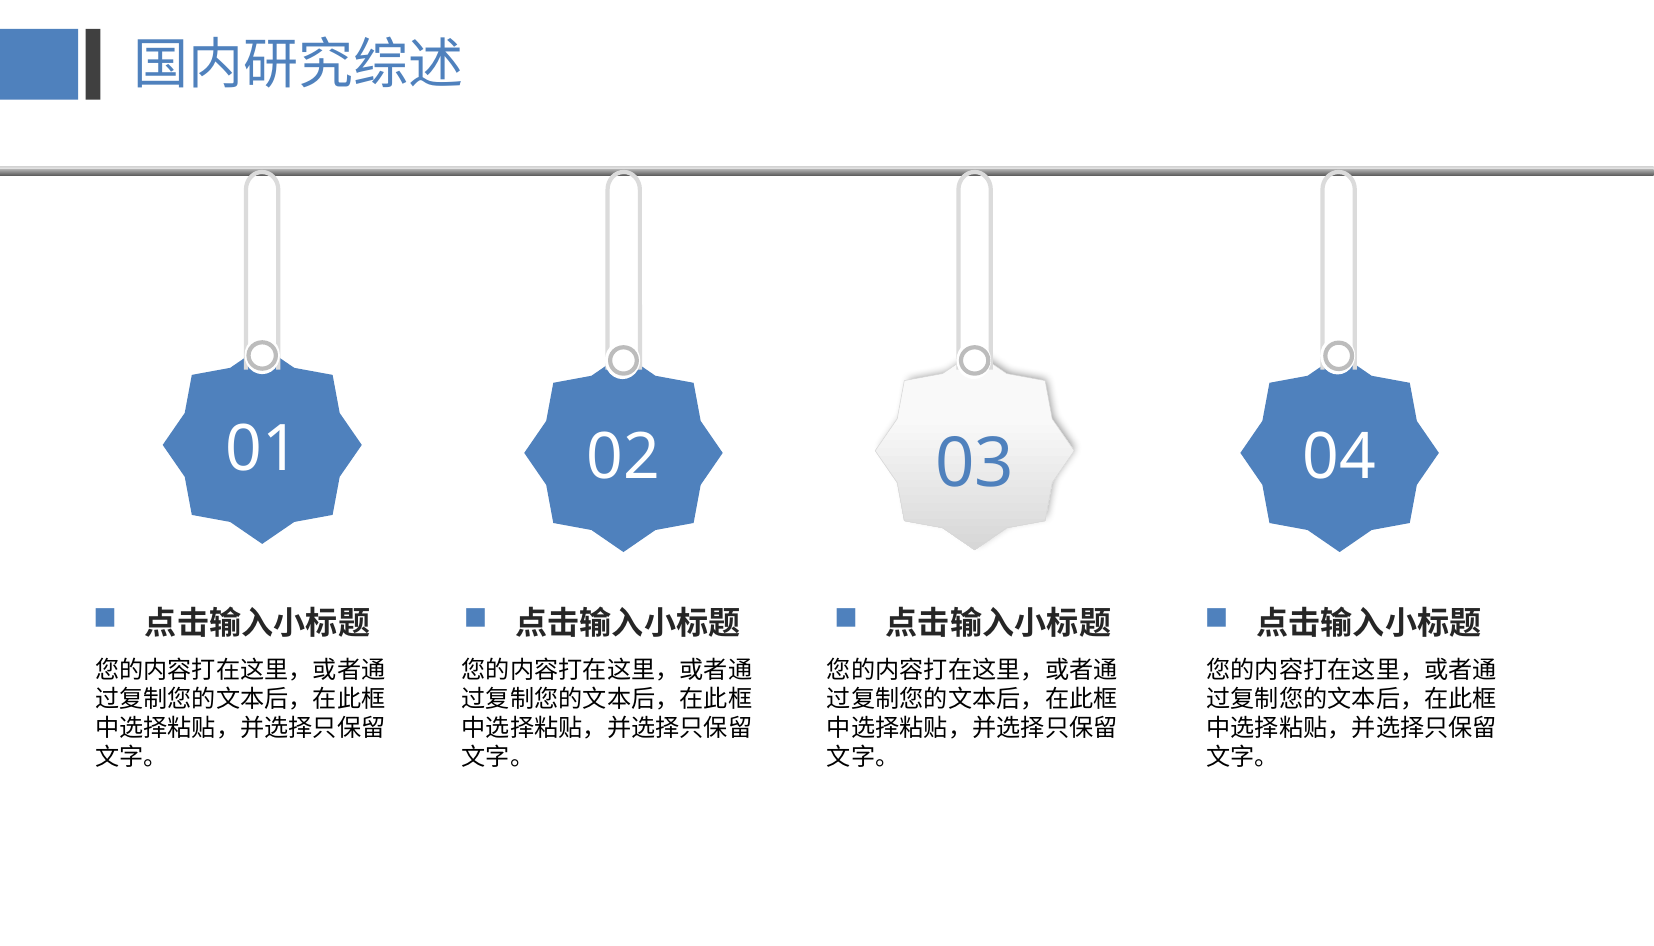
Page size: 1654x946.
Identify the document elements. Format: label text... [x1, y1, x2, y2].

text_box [0, 165, 1654, 176]
text_box 04 [1238, 365, 1441, 554]
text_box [606, 171, 641, 378]
title 国内研究综述 [0, 21, 1035, 112]
text_box 点击输入小标题 [810, 593, 1153, 649]
text_box 01 [160, 357, 364, 546]
text_box 您的内容打在这里，或者通过复制您的文本后，在此框中选择粘贴，并选择只保留文字。 [1183, 653, 1537, 774]
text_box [958, 171, 992, 378]
text_box 您的内容打在这里，或者通过复制您的文本后，在此框中选择粘贴，并选择只保留文字。 [803, 653, 1157, 774]
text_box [1321, 171, 1356, 373]
text_box 03 [875, 366, 1075, 550]
text_box 点击输入小标题 [440, 593, 783, 649]
text_box 点击输入小标题 [69, 593, 412, 649]
text_box 点击输入小标题 [1181, 593, 1524, 649]
text_box 您的内容打在这里，或者通过复制您的文本后，在此框中选择粘贴，并选择只保留文字。 [71, 653, 412, 774]
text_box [245, 171, 279, 373]
text_box 02 [522, 366, 725, 554]
text_box 您的内容打在这里，或者通过复制您的文本后，在此框中选择粘贴，并选择只保留文字。 [438, 653, 777, 774]
